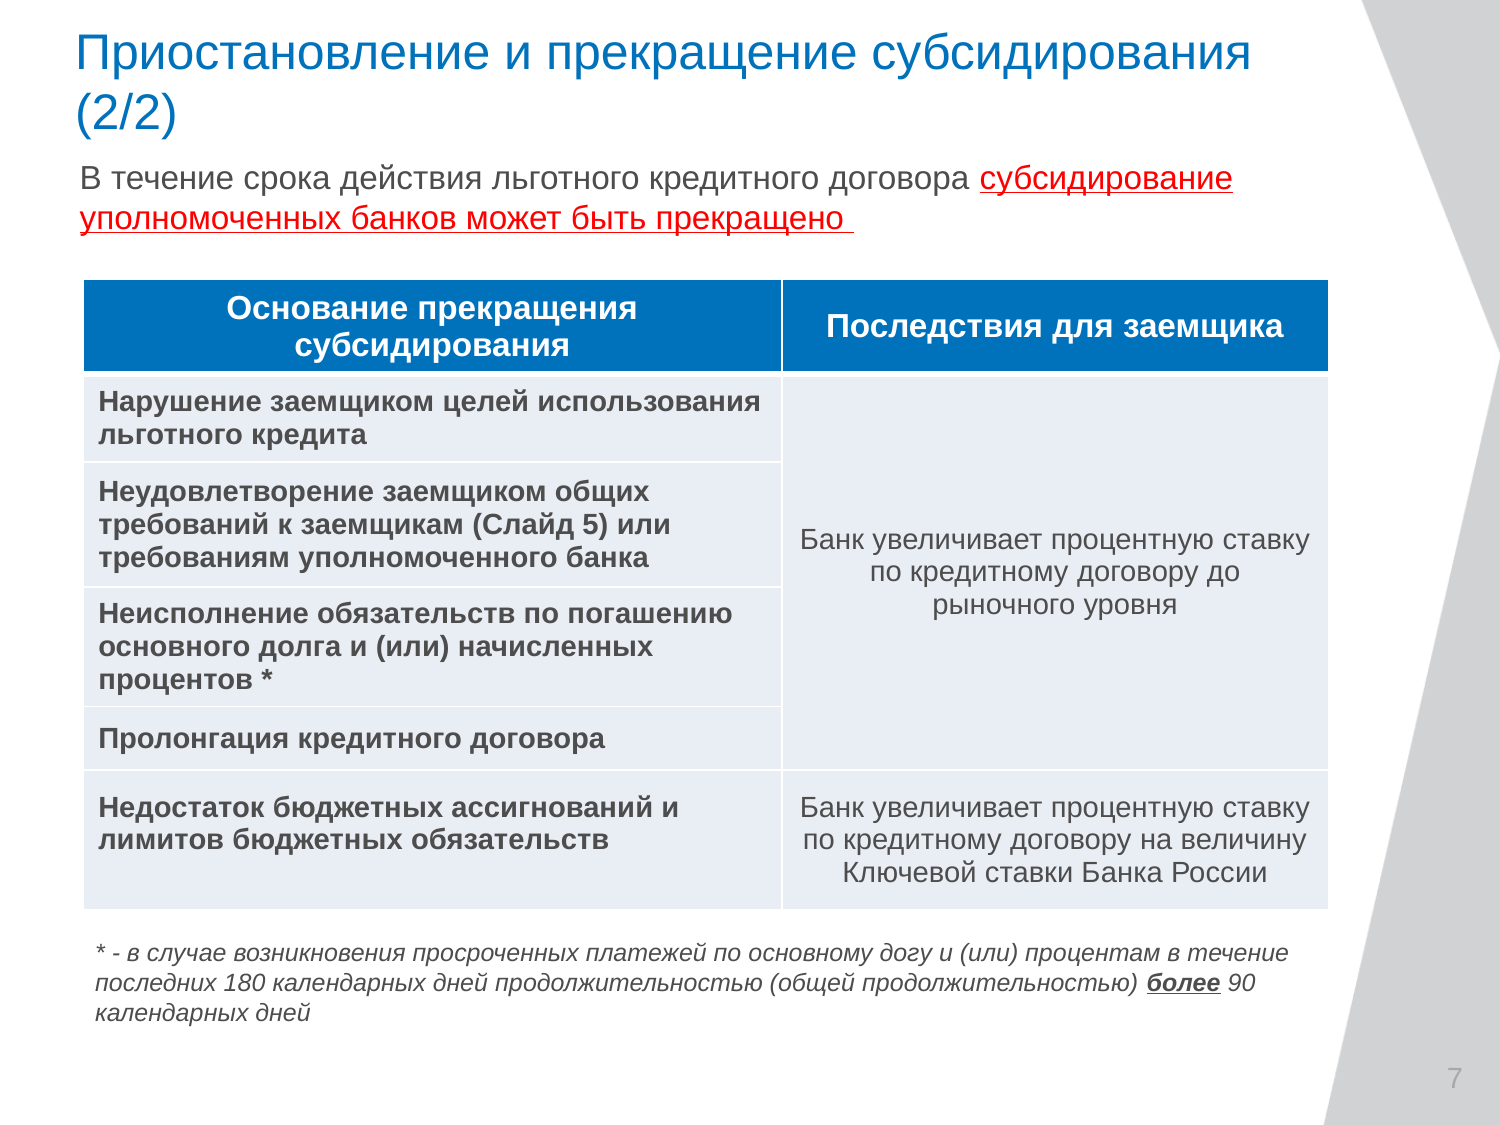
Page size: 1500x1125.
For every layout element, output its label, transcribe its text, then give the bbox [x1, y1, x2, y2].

slide_number 7 [1128, 1046, 1478, 1107]
table_header Основание прекращения субсидирования [84, 280, 781, 371]
text_box В течение срока действия льготного кредитного договора субсидирование уполномоченных банков может быть прекращено [64, 148, 1457, 244]
picture [0, 0, 1500, 1125]
table_header Последствия для заемщика [783, 280, 1328, 371]
table_cell Нарушение заемщиком целей использования льготного кредита [84, 377, 781, 461]
title Приостановление и прекращение субсидирования (2/2) [75, 19, 1341, 148]
table_cell Банк увеличивает процентную ставку по кредитному договору до рыночного уровня [783, 377, 1328, 769]
text_box * - в случае возникновения просроченных платежей по основному догу и (или) процентам в течение последних 180 календарных дней продолжительностью (общей продолжительностью) более 90 календарных дней [80, 928, 1365, 1034]
table_cell Неудовлетворение заемщиком общих требований к заемщикам (Слайд 5) или требованиям уполномоченного банка [84, 463, 781, 586]
table_cell Пролонгация кредитного договора [84, 707, 781, 769]
table_cell Неисполнение обязательств по погашению основного долга и (или) начисленных процентов * [84, 588, 781, 706]
table_cell Недостаток бюджетных ассигнований и лимитов бюджетных обязательств [84, 771, 781, 909]
table_cell Банк увеличивает процентную ставку по кредитному договору на величину Ключевой ставки Банка России [783, 771, 1328, 909]
